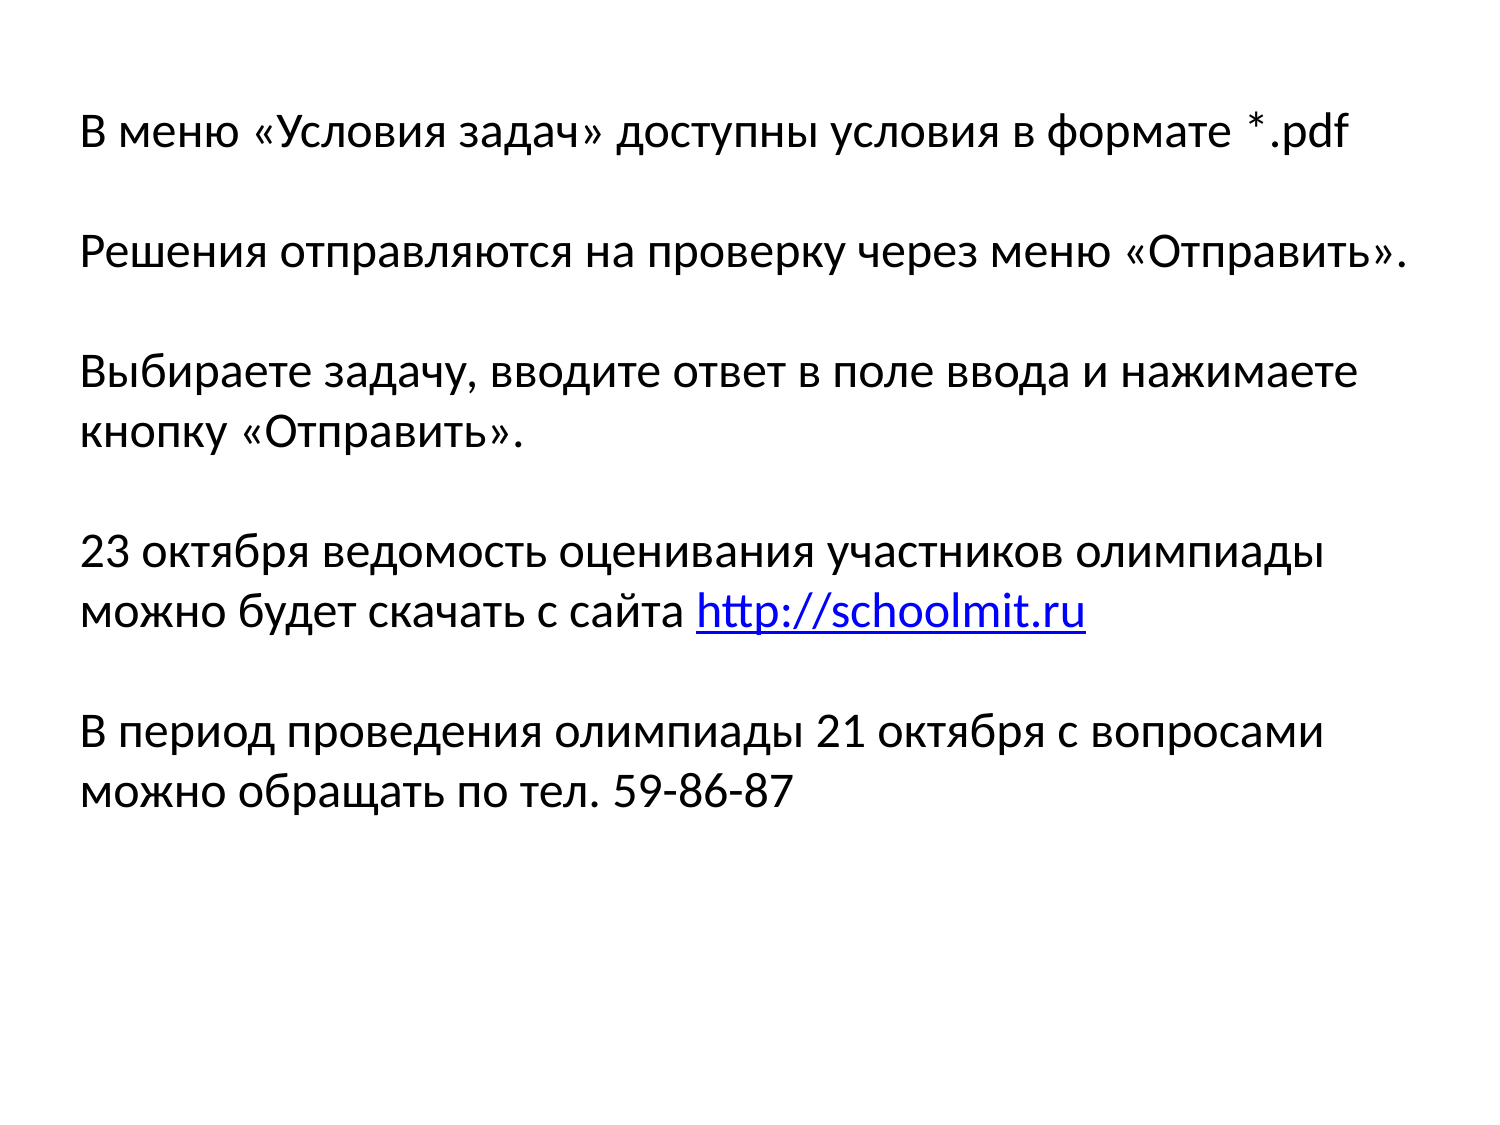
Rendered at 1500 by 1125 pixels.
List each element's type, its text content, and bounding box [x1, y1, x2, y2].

text_box В меню «Условия задач» доступны условия в формате *.pdf Решения отправляются на проверку через меню «Отправить». Выбираете задачу, вводите ответ в поле ввода и нажимаете кнопку «Отправить». 23 октября ведомость оценивания участников олимпиады можно будет скачать с сайта http://schoolmit.ru В период проведения олимпиады 21 октября с вопросами можно обращать по тел. 59-86-87 [64, 89, 1471, 945]
